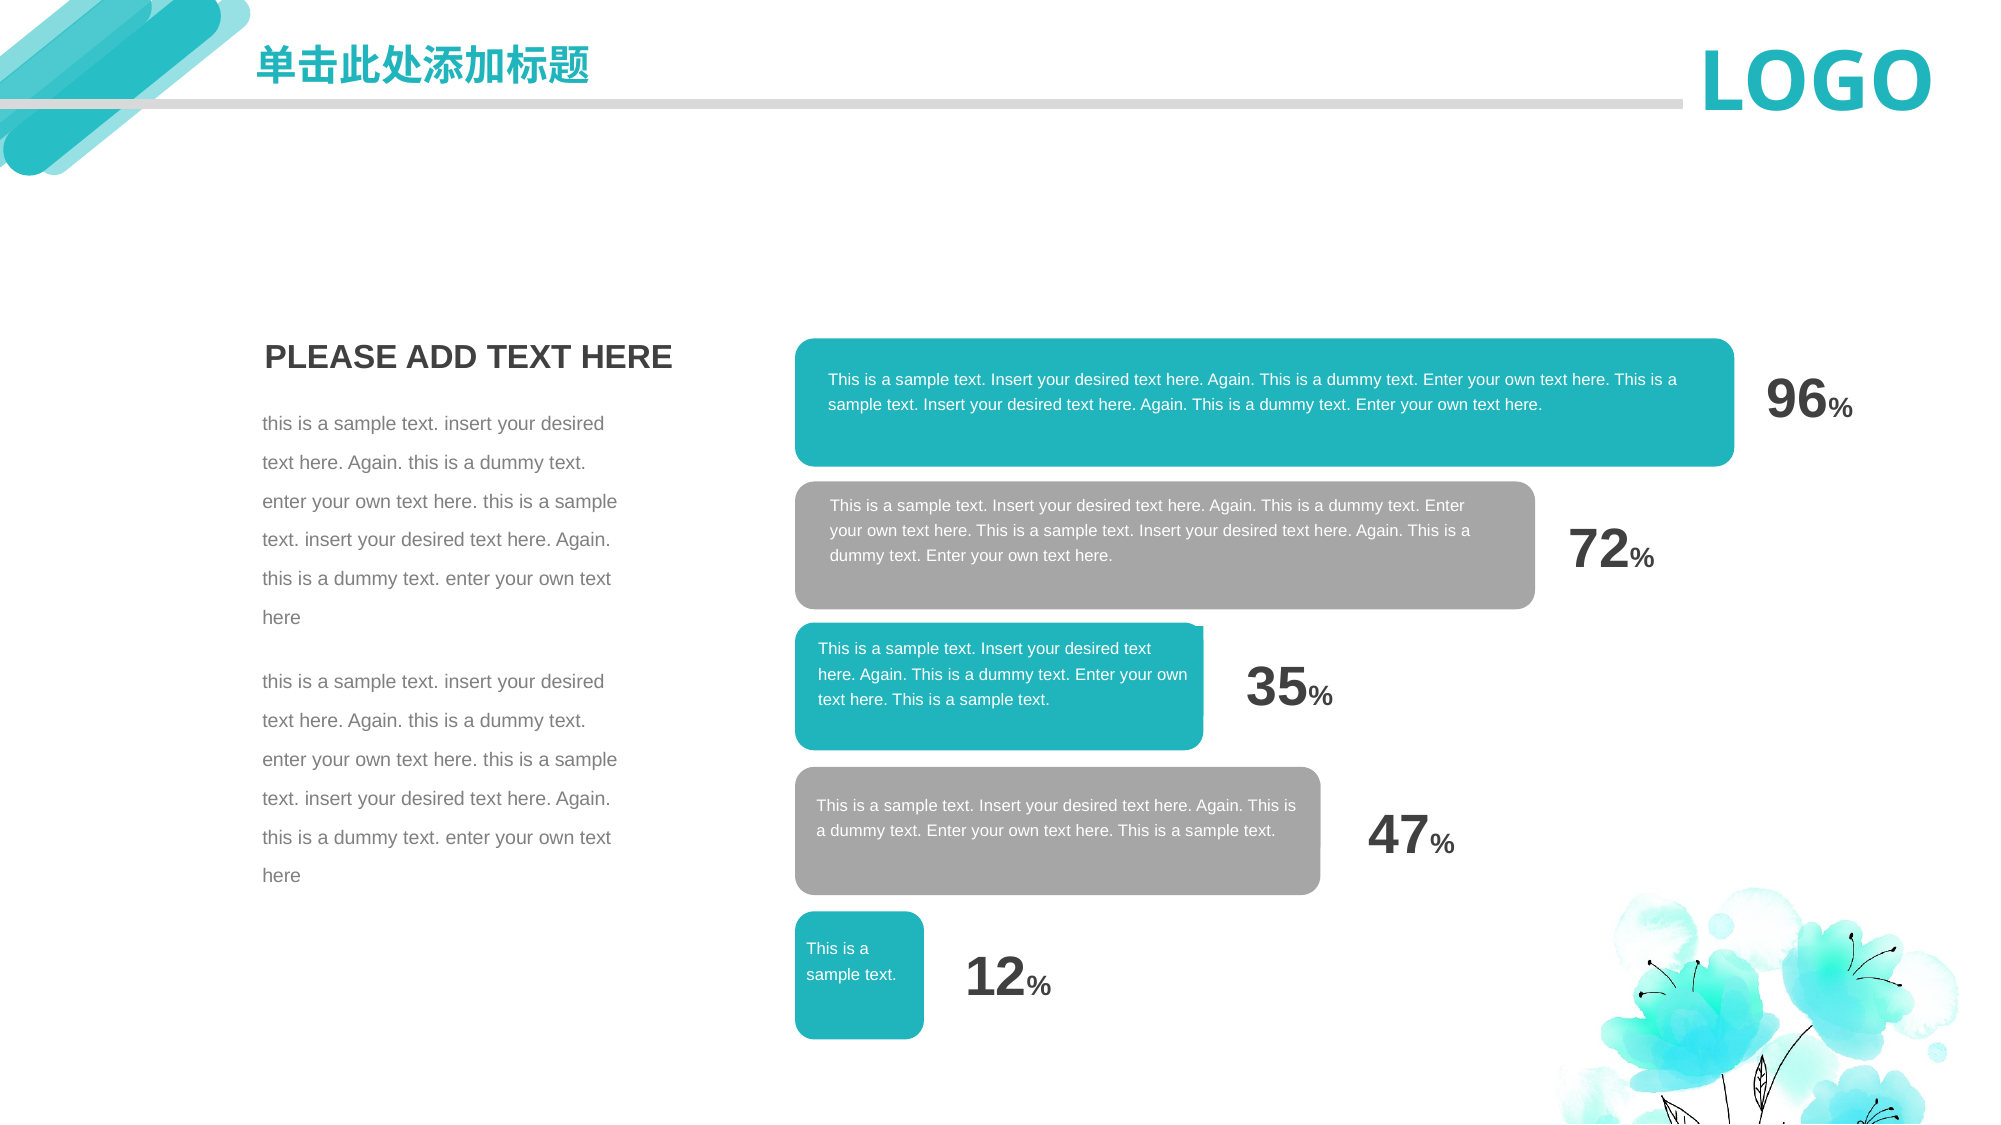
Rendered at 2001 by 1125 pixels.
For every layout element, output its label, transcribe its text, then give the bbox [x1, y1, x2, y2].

text_box 72% [1553, 504, 1670, 586]
picture [1552, 810, 1960, 1124]
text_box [247, 327, 691, 902]
text_box 12% [950, 932, 1067, 1015]
text_box 单击此处添加标题 [241, 31, 605, 97]
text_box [795, 622, 1204, 751]
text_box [795, 766, 1321, 896]
text_box [795, 911, 924, 925]
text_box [795, 338, 1735, 467]
text_box [795, 991, 924, 1040]
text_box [795, 481, 1535, 610]
text_box This is a sample text. [791, 925, 924, 991]
text_box LOGO [1683, 19, 2000, 135]
text_box 47% [1353, 791, 1470, 873]
text_box 96% [1752, 354, 1868, 436]
text_box 35% [1232, 642, 1348, 725]
